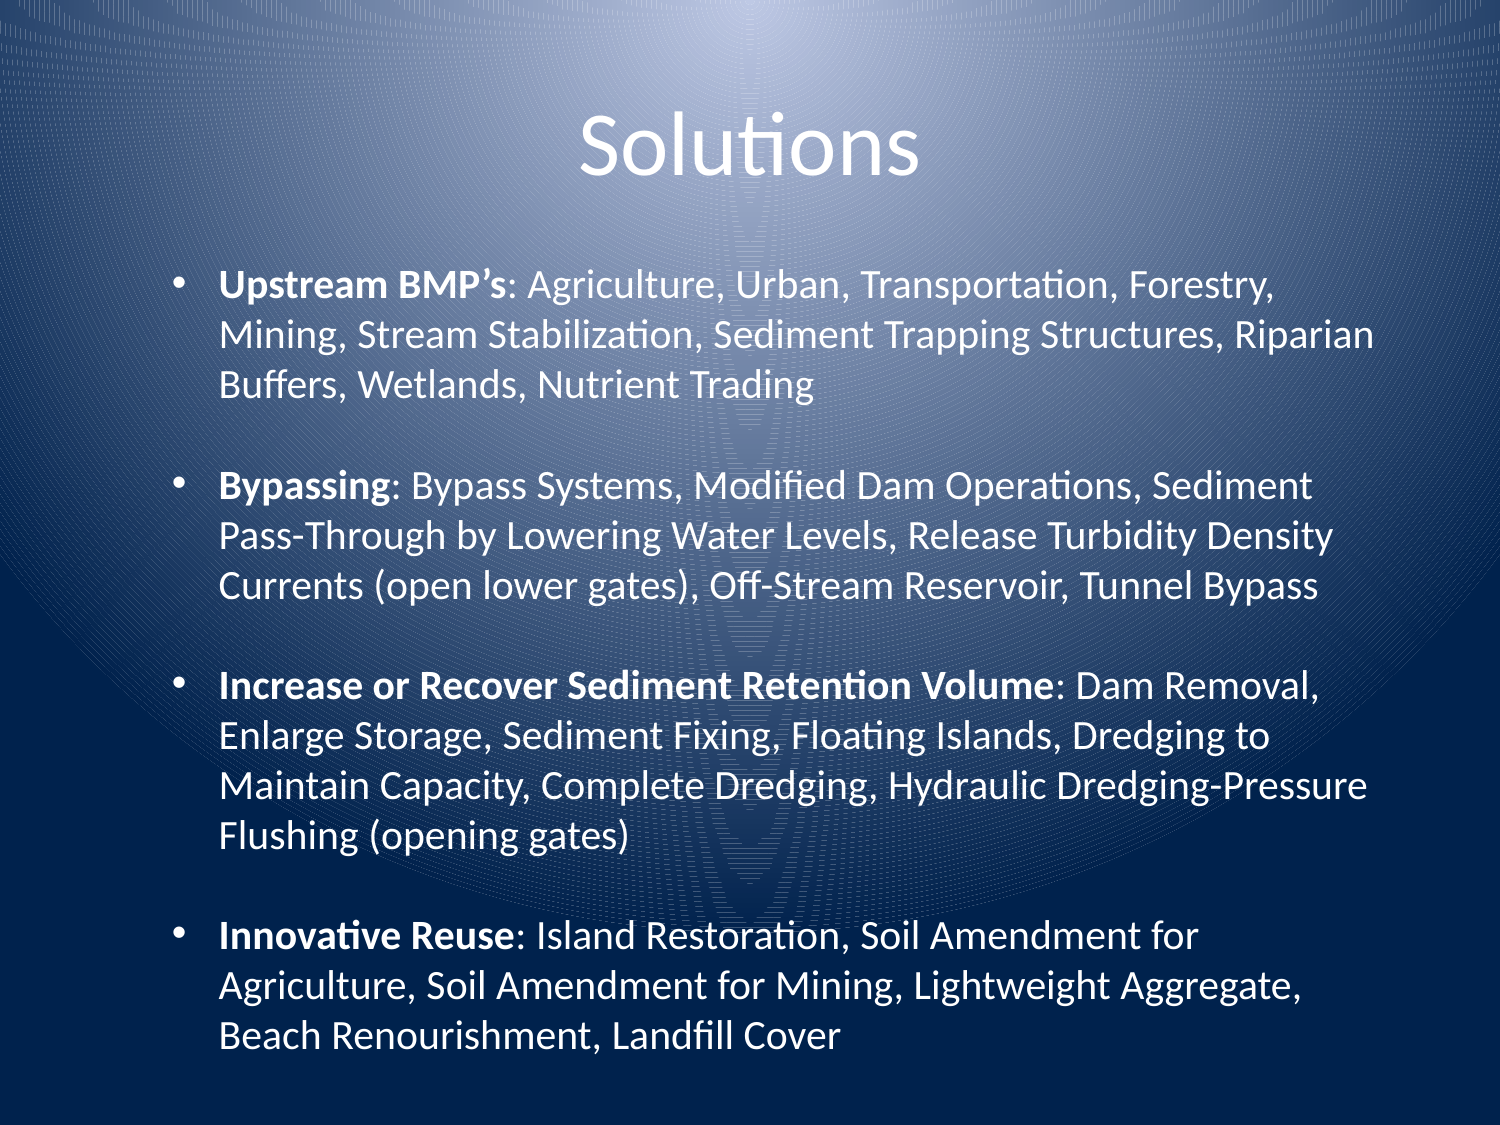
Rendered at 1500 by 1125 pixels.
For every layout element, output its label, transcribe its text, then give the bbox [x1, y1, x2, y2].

text_box Upstream BMP’s: Agriculture, Urban, Transportation, Forestry, Mining, Stream Stabilization, Sediment Trapping Structures, Riparian Buffers, Wetlands, Nutrient Trading Bypassing: Bypass Systems, Modified Dam Operations, Sediment Pass-Through by Lowering Water Levels, Release Turbidity Density Currents (open lower gates), Off-Stream Reservoir, Tunnel Bypass Increase or Recover Sediment Retention Volume: Dam Removal, Enlarge Storage, Sediment Fixing, Floating Islands, Dredging to Maintain Capacity, Complete Dredging, Hydraulic Dredging-Pressure Flushing (opening gates) Innovative Reuse: Island Restoration, Soil Amendment for Agriculture, Soil Amendment for Mining, Lightweight Aggregate, Beach Renourishment, Landfill Cover [157, 249, 1395, 1065]
title Solutions [75, 45, 1425, 233]
